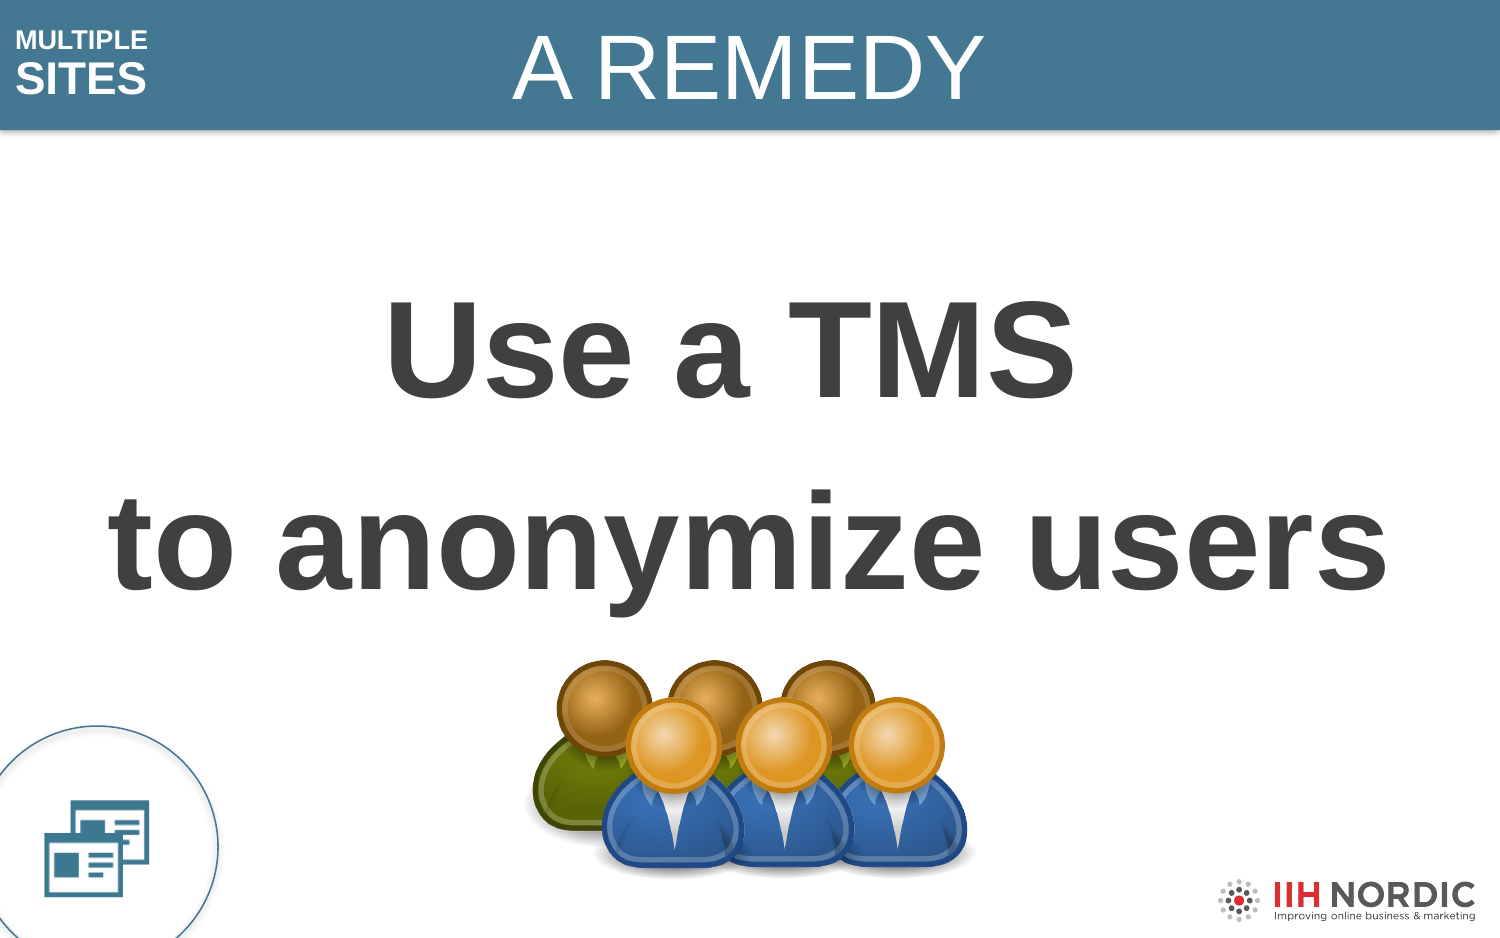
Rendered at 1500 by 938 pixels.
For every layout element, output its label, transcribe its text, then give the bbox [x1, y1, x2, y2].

picture [1217, 879, 1476, 922]
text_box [522, 660, 978, 880]
text_box Use a TMS to anonymize users [0, 252, 1500, 738]
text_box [0, 725, 219, 938]
title MULTIPLE SITES [0, 0, 1500, 131]
